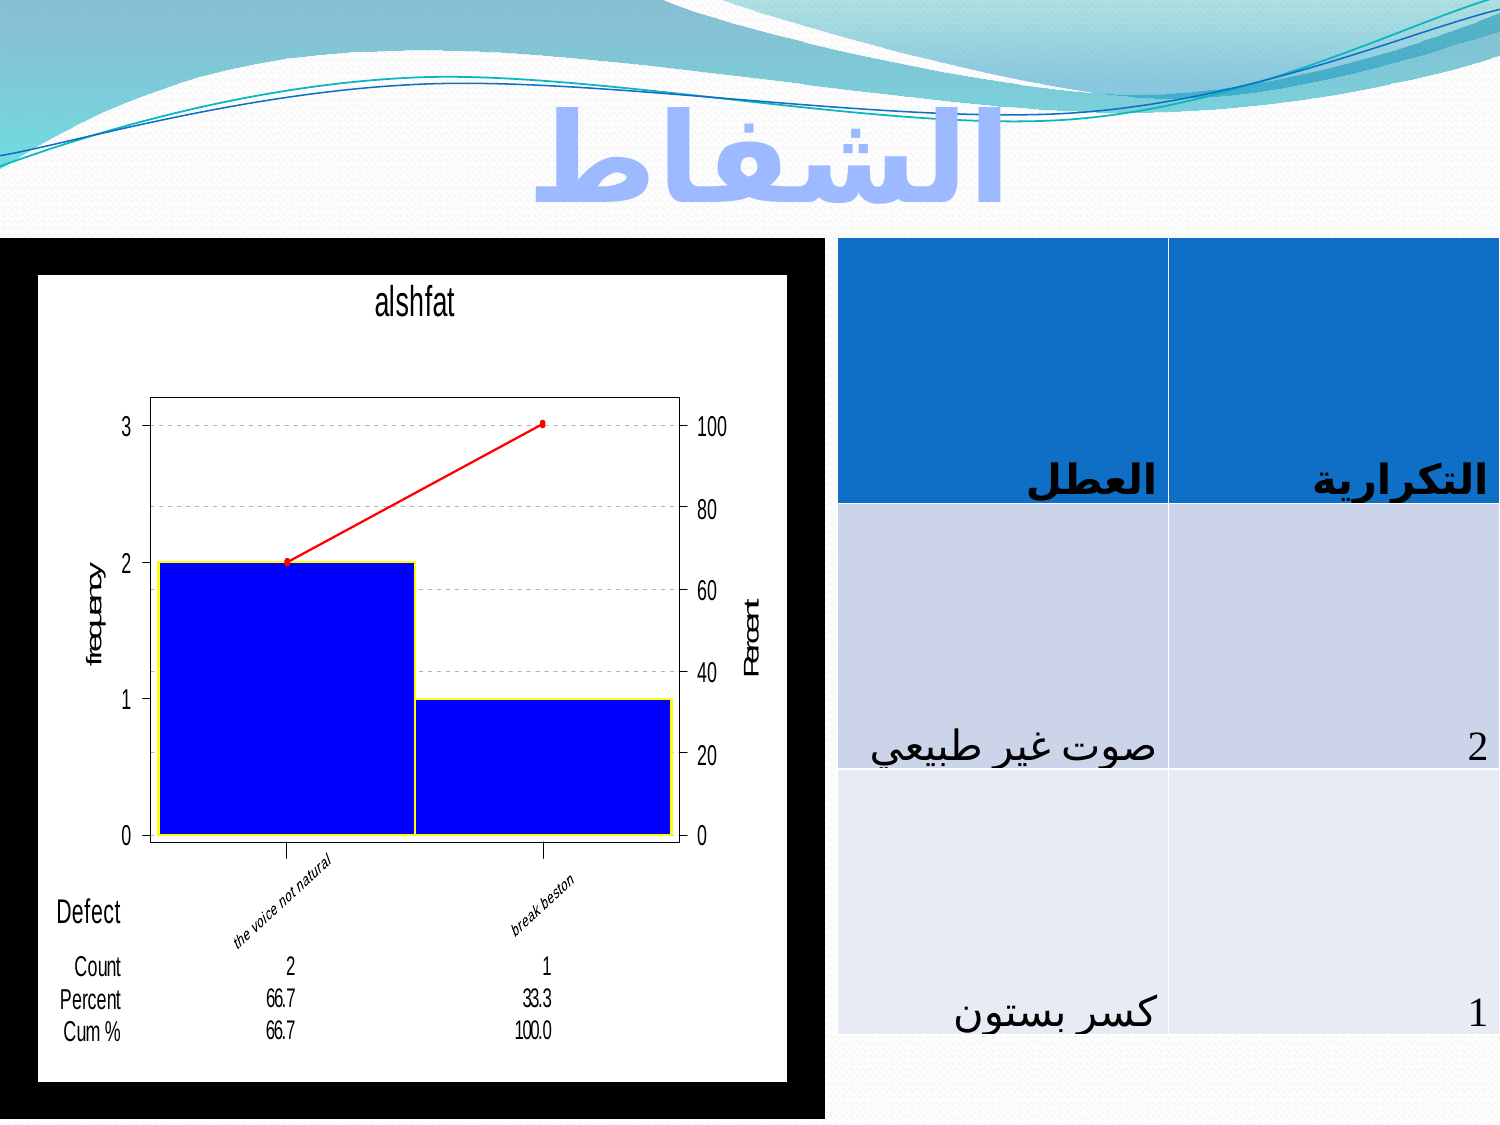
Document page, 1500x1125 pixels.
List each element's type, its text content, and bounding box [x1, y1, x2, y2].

list الشفاط [450, 87, 1090, 218]
table_header التكرارية [1169, 238, 1499, 503]
table_cell كسر بستون [838, 770, 1168, 1034]
table_cell صوت غير طبيعي [838, 504, 1168, 768]
table_header العطل [838, 238, 1168, 503]
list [37, 274, 788, 1082]
table_cell 1 [1169, 770, 1499, 1034]
title [87, 75, 1438, 325]
table_cell 2 [1169, 504, 1499, 768]
